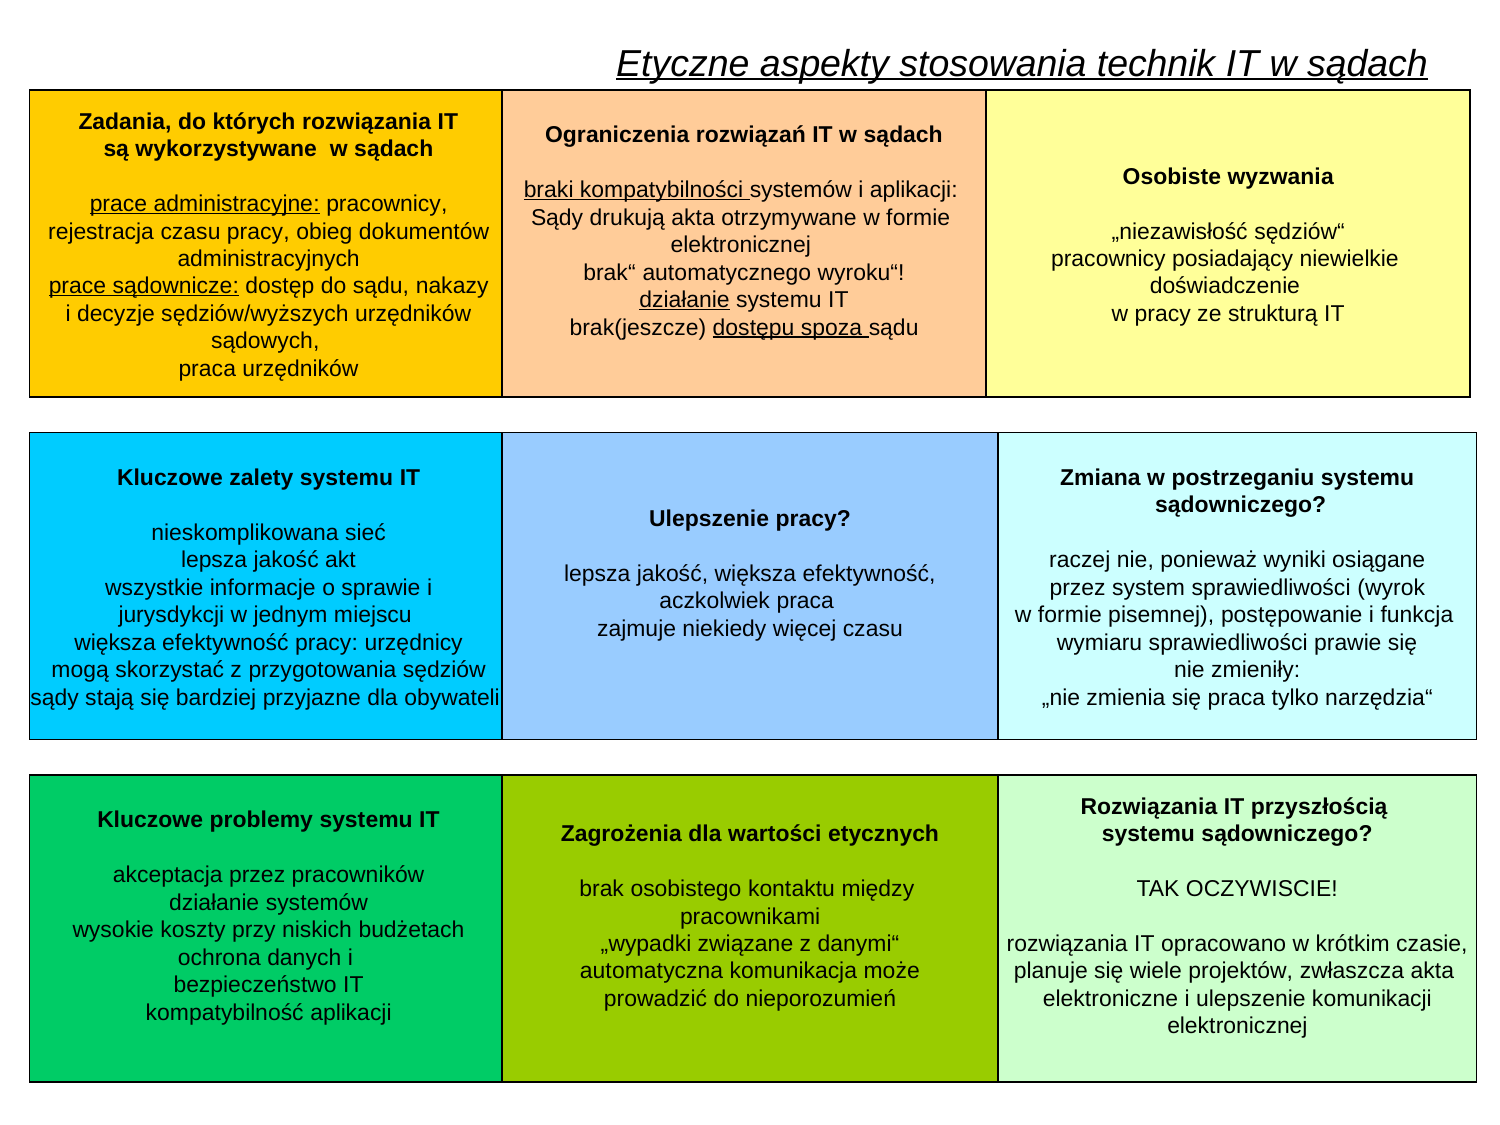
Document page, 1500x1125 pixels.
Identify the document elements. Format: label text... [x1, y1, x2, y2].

text_box Rozwiązania IT przyszłością systemu sądowniczego? TAK OCZYWISCIE! rozwiązania IT opracowano w krótkim czasie, planuje się wiele projektów, zwłaszcza akta elektroniczne i ulepszenie komunikacji elektronicznej [998, 774, 1477, 1083]
text_box Kluczowe problemy systemu IT akceptacja przez pracowników działanie systemów wysokie koszty przy niskich budżetach ochrona danych i bezpieczeństwo IT kompatybilność aplikacji [29, 774, 501, 1083]
text_box Ulepszenie pracy? lepsza jakość, większa efektywność, aczkolwiek praca zajmuje niekiedy więcej czasu [501, 432, 998, 740]
text_box Zagrożenia dla wartości etycznych brak osobistego kontaktu między pracownikami „wypadki związane z danymi“ automatyczna komunikacja może prowadzić do nieporozumień [501, 774, 998, 1083]
text_box Zmiana w postrzeganiu systemu sądowniczego? raczej nie, ponieważ wyniki osiągane przez system sprawiedliwości (wyrok w formie pisemnej), postępowanie i funkcja wymiaru sprawiedliwości prawie się nie zmieniły: „nie zmienia się praca tylko narzędzia“ [998, 432, 1477, 740]
text_box Osobiste wyzwania „niezawisłość sędziów“ pracownicy posiadający niewielkie doświadczenie w pracy ze strukturą IT [986, 90, 1471, 398]
text_box Zadania, do których rozwiązania IT są wykorzystywane w sądach prace administracyjne: pracownicy, rejestracja czasu pracy, obieg dokumentów administracyjnych prace sądownicze: dostęp do sądu, nakazy i decyzje sędziów/wyższych urzędników sądowych, praca urzędników [29, 90, 501, 398]
text_box Ograniczenia rozwiązań IT w sądach braki kompatybilności systemów i aplikacji: Sądy drukują akta otrzymywane w formie elektronicznej brak“ automatycznego wyroku“! działanie systemu IT brak(jeszcze) dostępu spoza sądu [501, 90, 986, 398]
text_box Kluczowe zalety systemu IT nieskomplikowana sieć lepsza jakość akt wszystkie informacje o sprawie i jurysdykcji w jednym miejscu większa efektywność pracy: urzędnicy mogą skorzystać z przygotowania sędziów sądy stają się bardziej przyjazne dla obywateli [29, 432, 501, 740]
text_box Etyczne aspekty stosowania technik IT w sądach [601, 31, 1443, 90]
